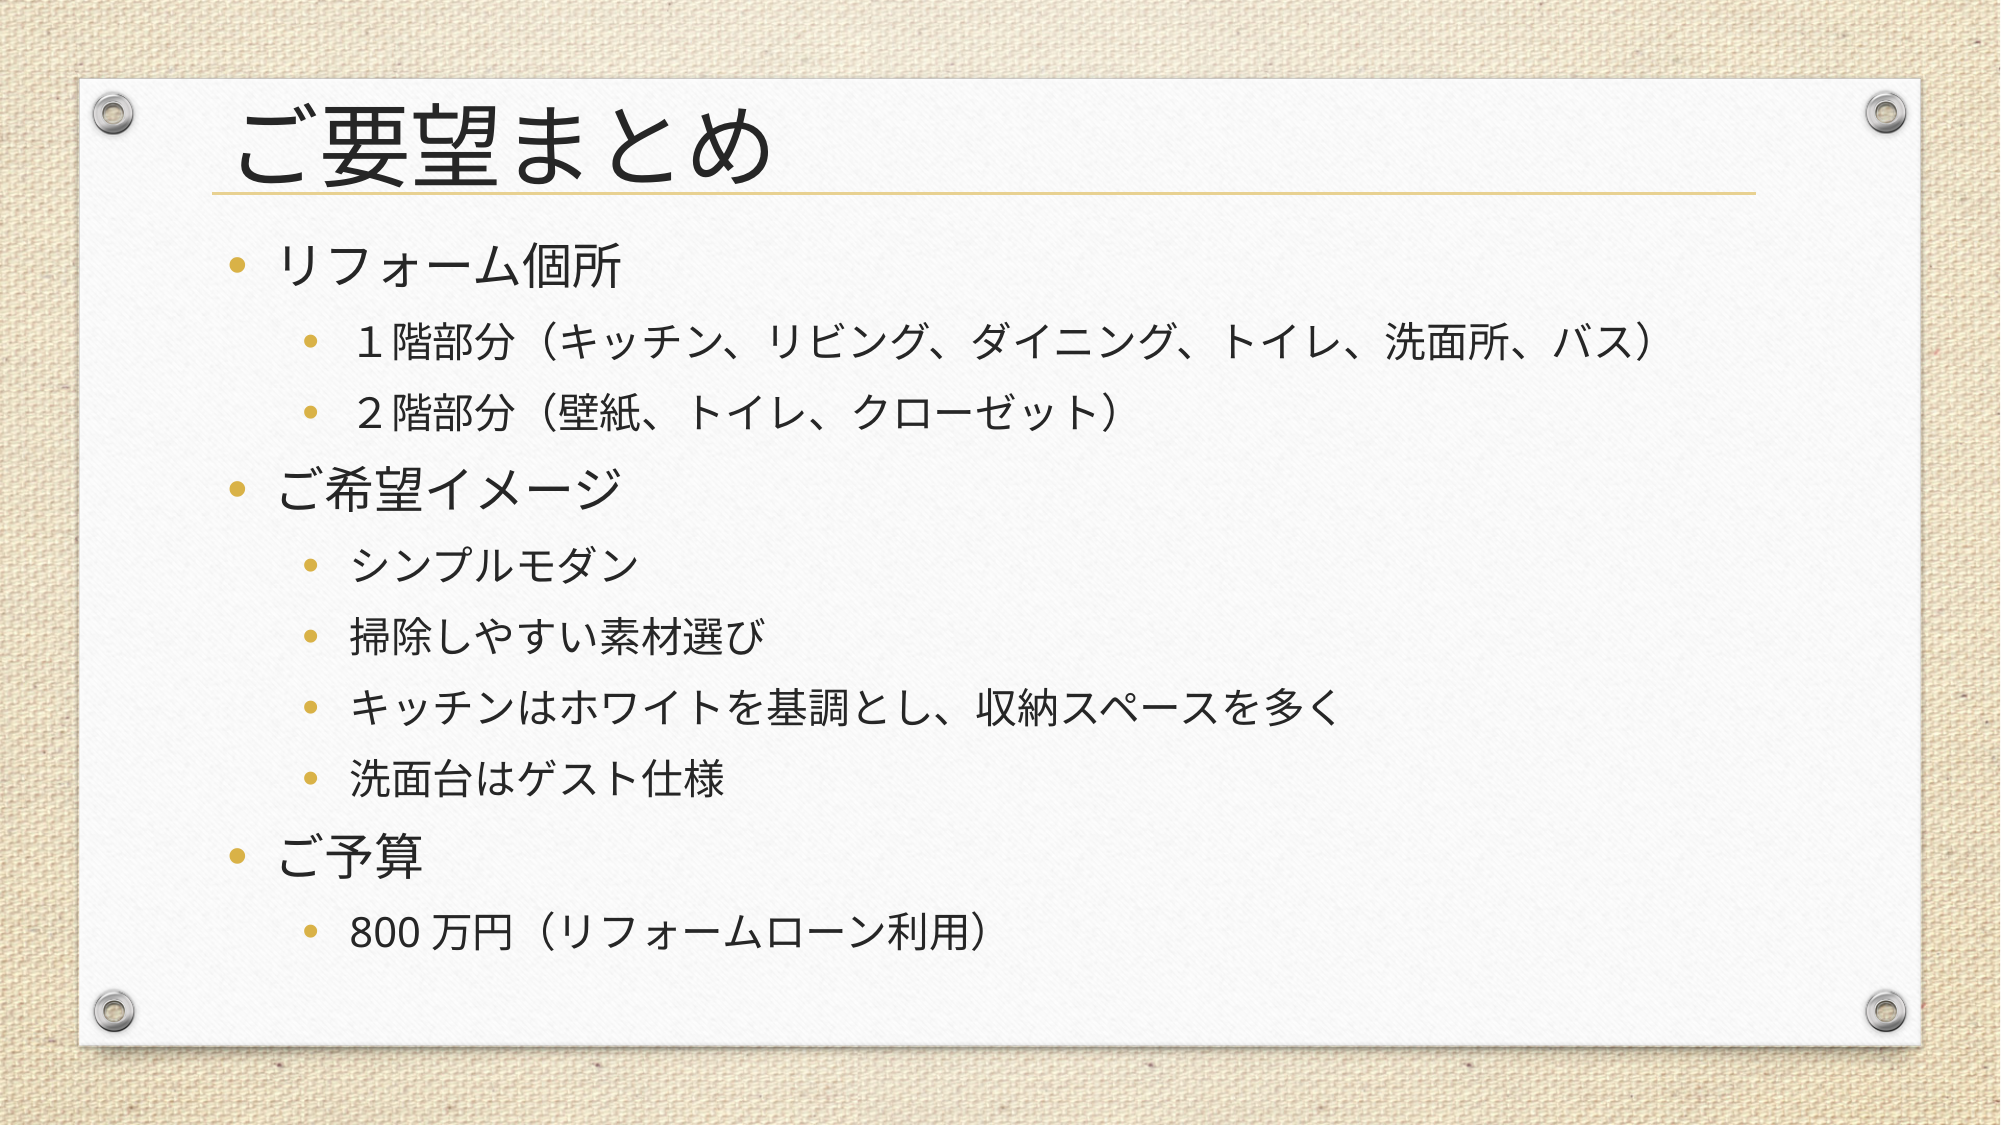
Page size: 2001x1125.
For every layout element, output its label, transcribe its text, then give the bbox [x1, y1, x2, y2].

list リフォーム個所 １階部分（キッチン、リビング、ダイニング、トイレ、洗面所、バス） ２階部分（壁紙、トイレ、クローゼット） ご希望イメージ シンプルモダン 掃除しやすい素材選び キッチンはホワイトを基調とし、収納スペースを多く 洗面台はゲスト仕様 ご予算 800万円（リフォームローン利用） [212, 227, 1788, 964]
title ご要望まとめ [212, 95, 1788, 193]
picture [0, 0, 2001, 1125]
